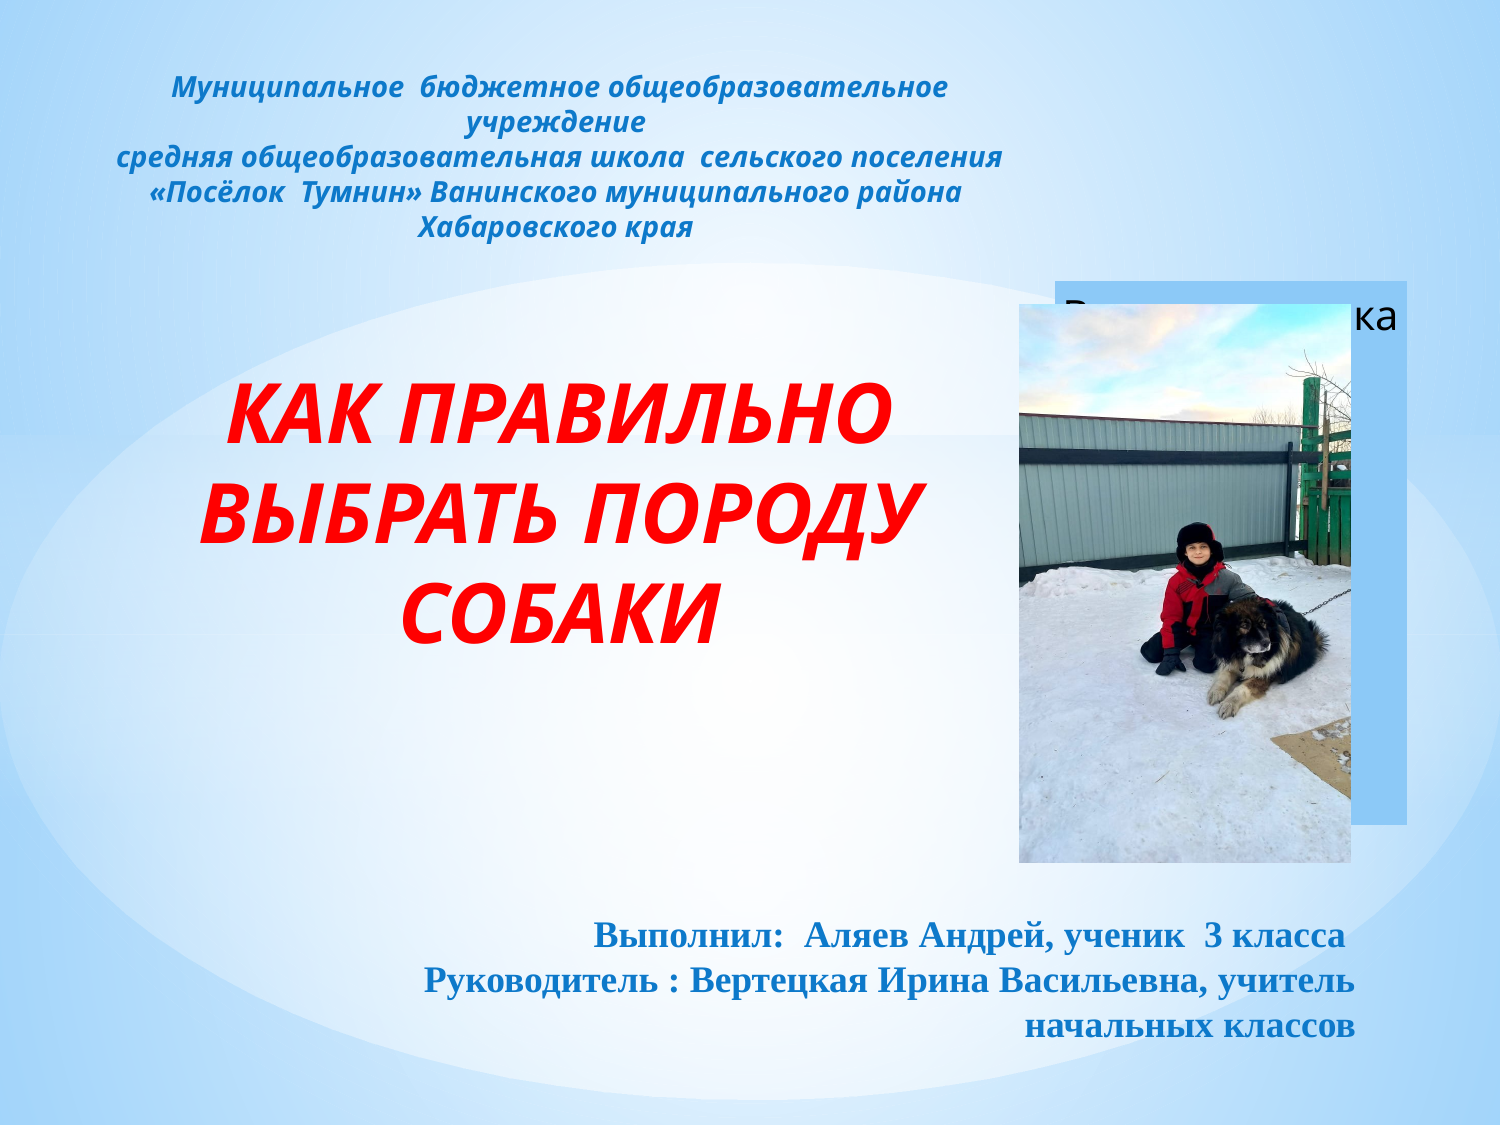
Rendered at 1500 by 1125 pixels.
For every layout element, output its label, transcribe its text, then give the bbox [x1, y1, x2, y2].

list Муниципальное бюджетное общеобразовательное учреждение средняя общеобразовательная школа сельского поселения «Посёлок Тумнин» Ванинского муниципального района Хабаровского края КАК ПРАВИЛЬНО ВЫБРАТЬ ПОРОДУ СОБАКИ [76, 46, 1043, 668]
title Выполнил: Аляев Андрей, ученик 3 класса Руководитель : Вертецкая Ирина Васильевна, учитель начальных классов [351, 867, 1372, 1083]
picture [1019, 280, 1407, 864]
